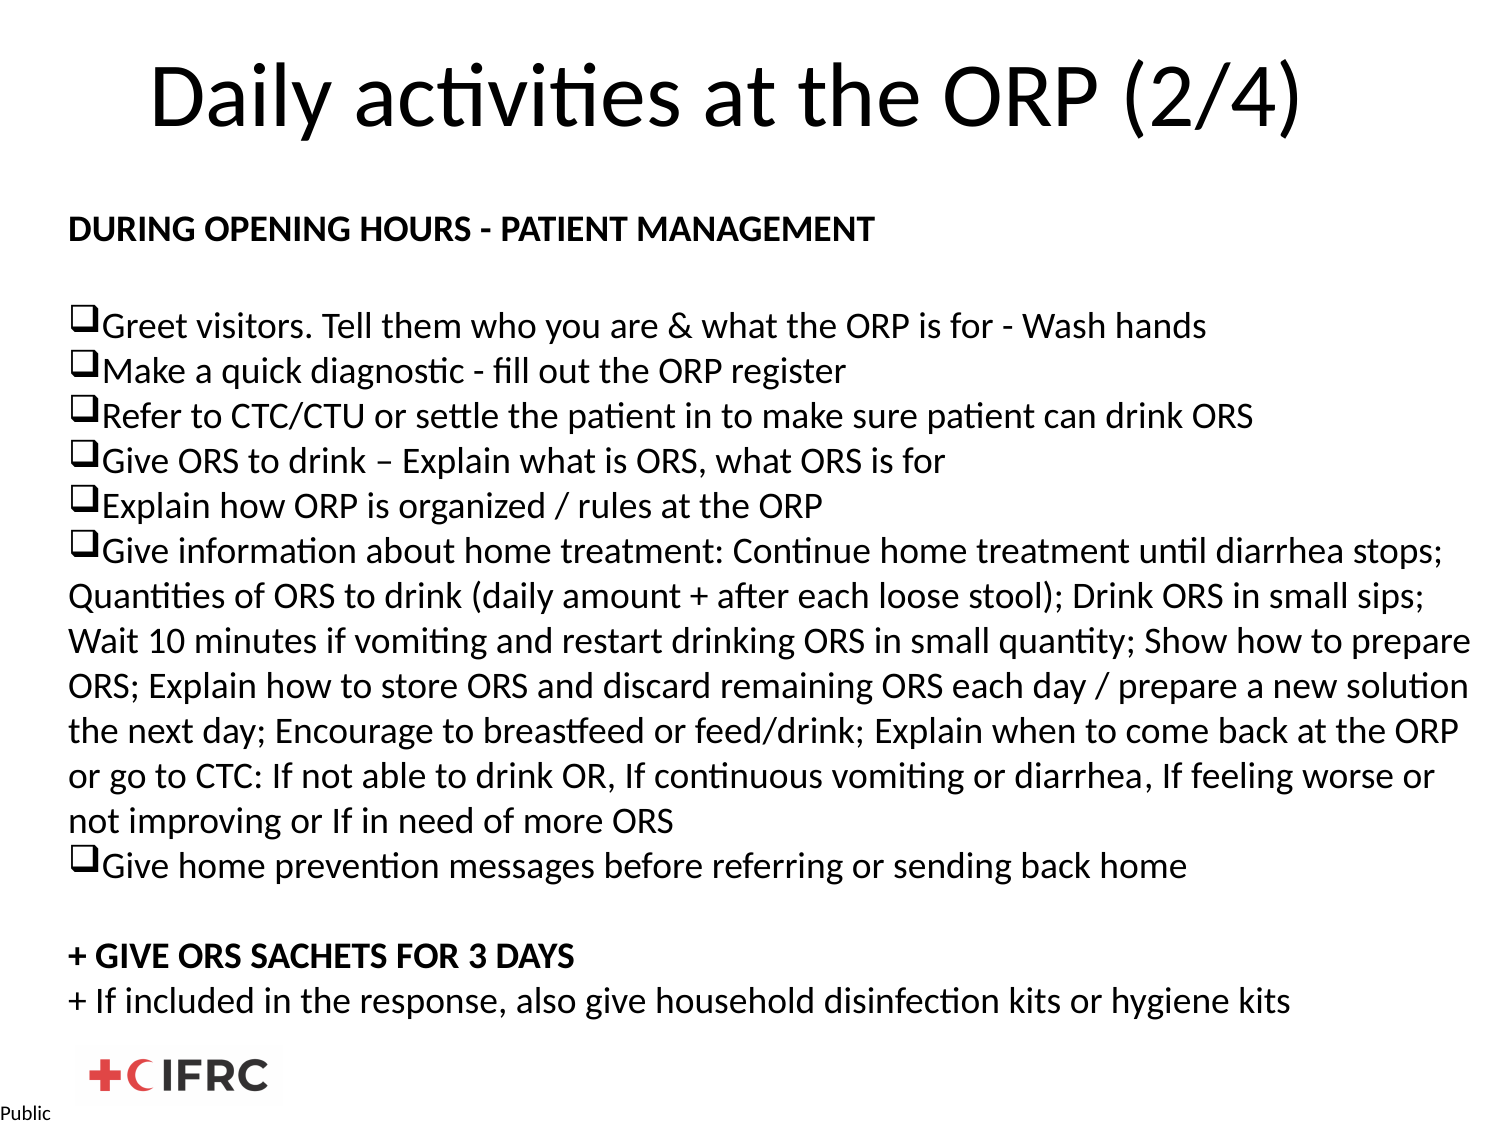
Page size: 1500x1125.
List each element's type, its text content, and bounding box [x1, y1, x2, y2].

list DURING OPENING HOURS - PATIENT MANAGEMENT Greet visitors. Tell them who you are & what the ORP is for - Wash hands Make a quick diagnostic - fill out the ORP register Refer to CTC/CTU or settle the patient in to make sure patient can drink ORS Give ORS to drink – Explain what is ORS, what ORS is for Explain how ORP is organized / rules at the ORP Give information about home treatment: Continue home treatment until diarrhea stops; Quantities of ORS to drink (daily amount + after each loose stool); Drink ORS in small sips; Wait 10 minutes if vomiting and restart drinking ORS in small quantity; Show how to prepare ORS; Explain how to store ORS and discard remaining ORS each day / prepare a new solution the next day; Encourage to breastfeed or feed/drink; Explain when to come back at the ORP or go to CTC: If not able to drink OR, If continuous vomiting or diarrhea, If feeling worse or not improving or If in need of more ORS Give home prevention messages before referring or sending back home + GIVE ORS SACHETS FOR 3 DAYS + If included in the response, also give household disinfection kits or hygiene kits [53, 196, 1500, 988]
picture [75, 1045, 283, 1106]
title Daily activities at the ORP (2/4) [53, 0, 1404, 184]
